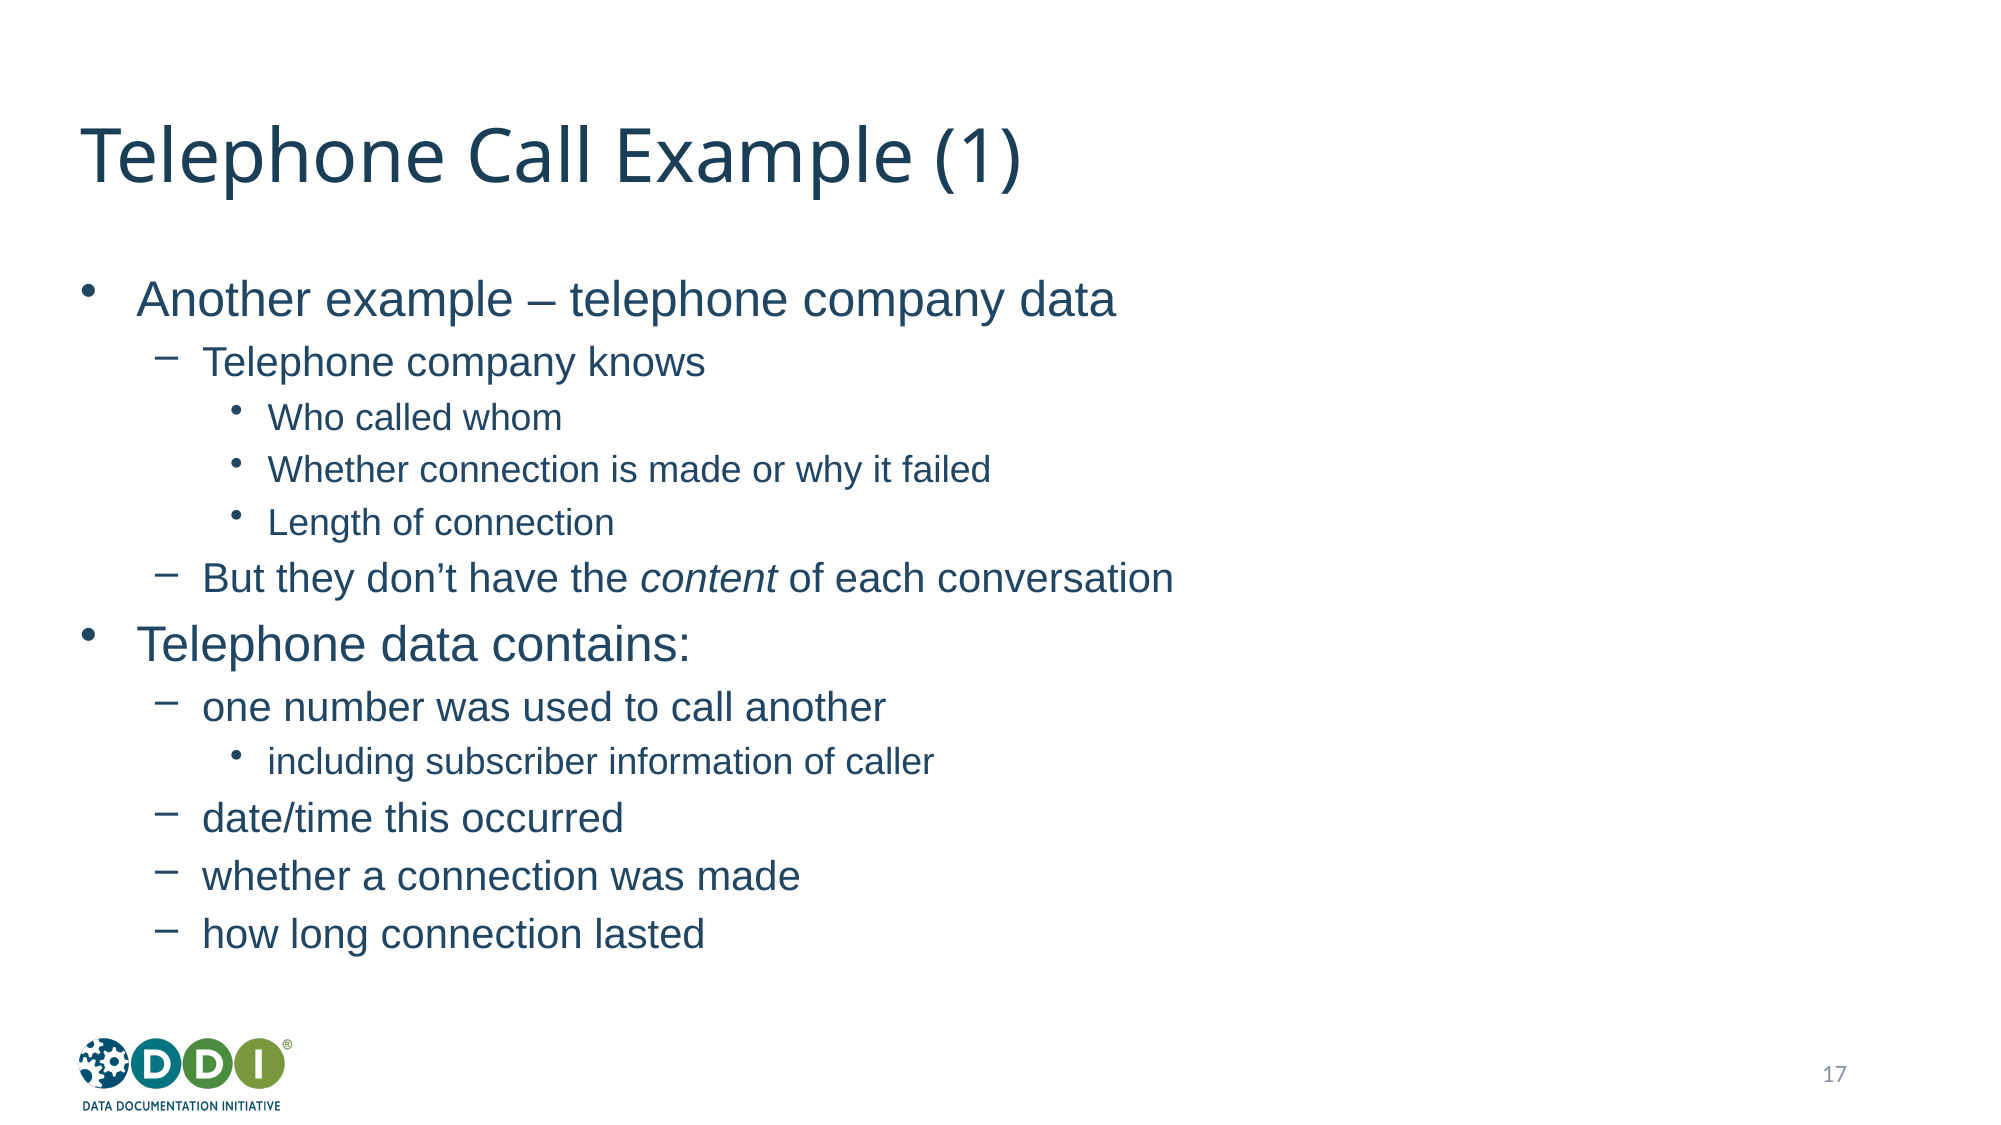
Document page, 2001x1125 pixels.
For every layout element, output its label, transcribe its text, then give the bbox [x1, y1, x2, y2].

picture [65, 1032, 305, 1115]
title Telephone Call Example (1) [65, 59, 1916, 247]
list Another example – telephone company data Telephone company knows Who called whom Whether connection is made or why it failed Length of connection But they don’t have the content of each conversation Telephone data contains: one number was used to call another including subscriber information of caller date/time this occurred whether a connection was made how long connection lasted [65, 259, 1916, 1019]
slide_number 17 [1412, 1042, 1863, 1103]
